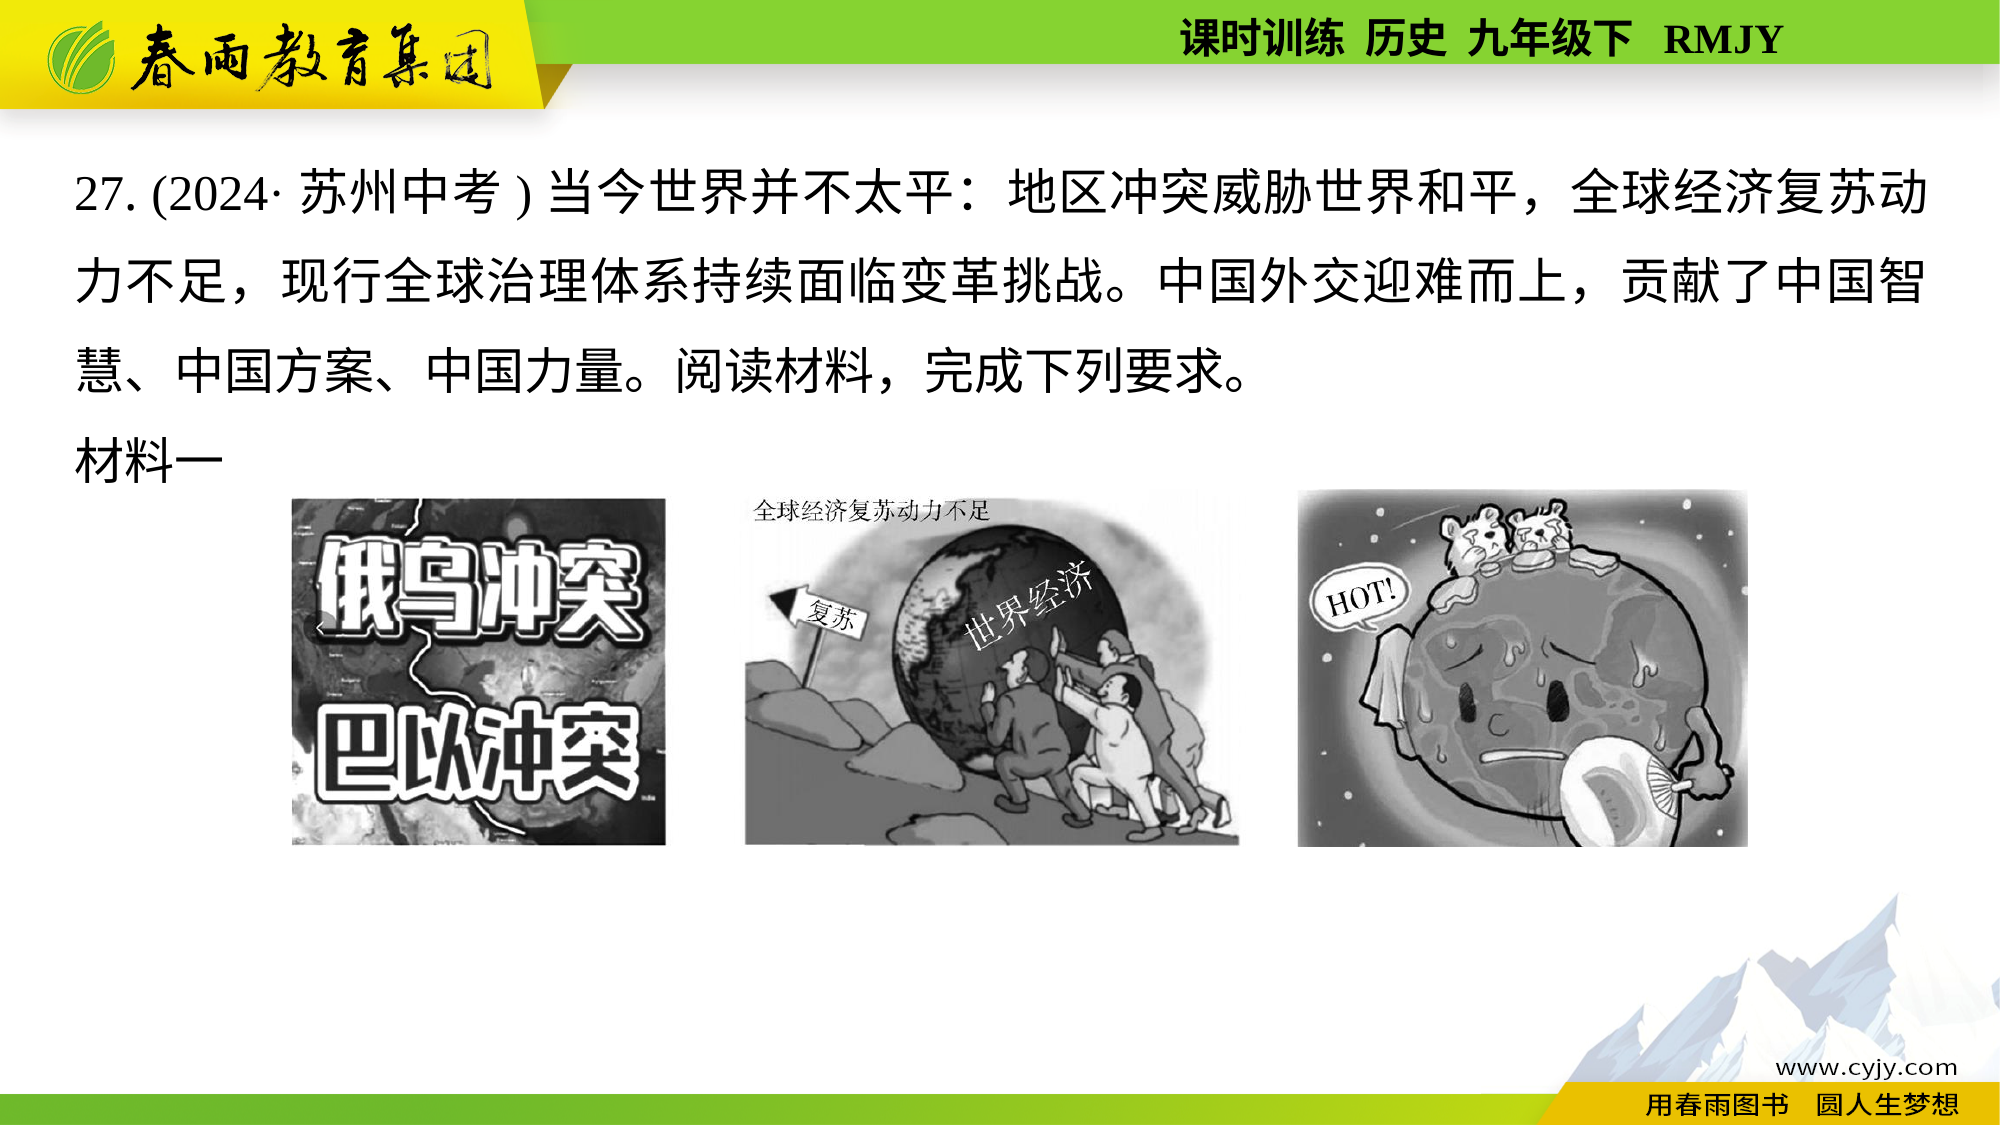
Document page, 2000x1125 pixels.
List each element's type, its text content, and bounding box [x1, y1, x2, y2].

picture [0, 0, 2000, 1125]
list 27. (2024·苏州中考)当今世界并不太平：地区冲突威胁世界和平，全球经济复苏动力不足，现行全球治理体系持续面临变革挑战。中国外交迎难而上，贡献了中国智慧、中国方案、中国力量。阅读材料，完成下列要求。 材料一 [59, 122, 1944, 490]
